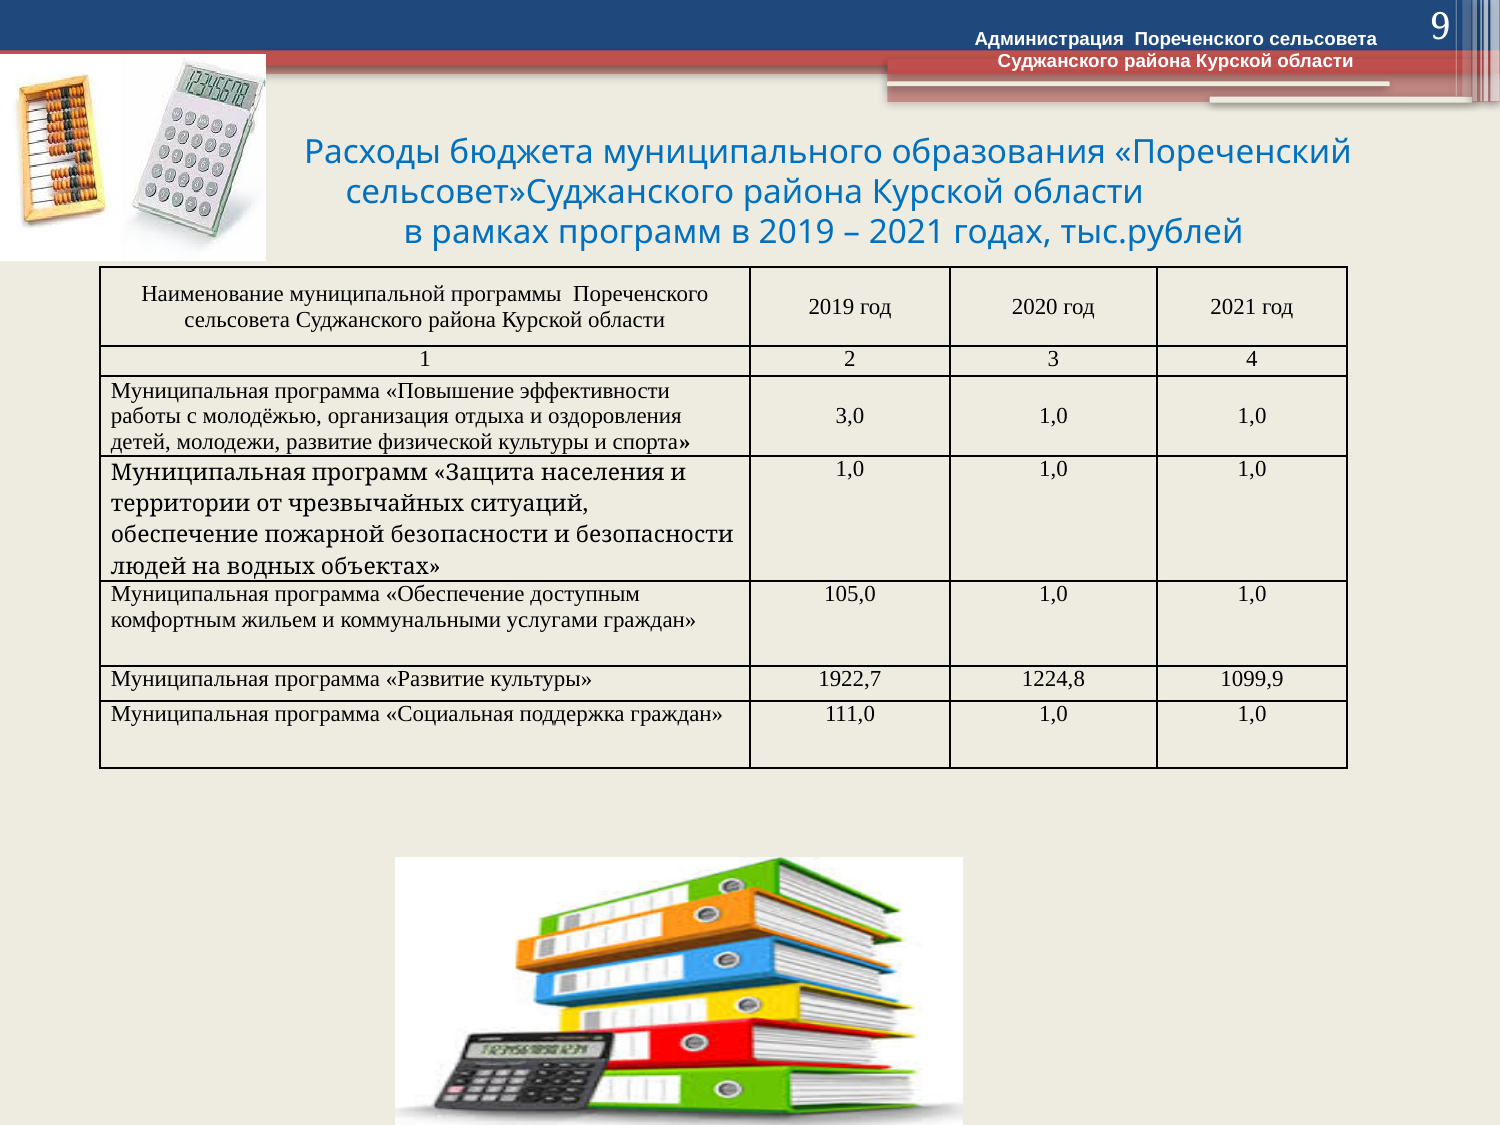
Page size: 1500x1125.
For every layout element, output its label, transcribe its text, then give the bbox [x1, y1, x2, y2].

table_cell 1,0 [951, 457, 1156, 580]
table_cell Муниципальная программа «Повышение эффективности работы с молодёжью, организация отдыха и оздоровления детей, молодежи, развитие физической культуры и спорта» [101, 377, 749, 455]
table_cell 3 [951, 347, 1156, 375]
table_cell 4 [1158, 347, 1346, 375]
table_cell Муниципальная программа «Социальная поддержка граждан» [101, 702, 749, 767]
table_cell 1,0 [751, 457, 949, 580]
table_cell 1922,7 [751, 667, 949, 700]
table_cell 1224,8 [951, 667, 1156, 700]
table_cell 111,0 [751, 702, 949, 767]
table_cell Муниципальная программа «Развитие культуры» [101, 667, 749, 700]
table_header 2020 год [951, 268, 1156, 345]
table_header 2021 год [1158, 268, 1346, 345]
table_cell 105,0 [751, 582, 949, 665]
table_header Наименование муниципальной программы Пореченского сельсовета Суджанского района Курской области [101, 268, 749, 345]
table_cell Муниципальная программа «Обеспечение доступным комфортным жильем и коммунальными услугами граждан» [101, 582, 749, 665]
table_cell Муниципальная программ «Защита населения и территории от чрезвычайных ситуаций, обеспечение пожарной безопасности и безопасности людей на водных объектах» [101, 457, 749, 580]
table_cell 1,0 [1158, 702, 1346, 767]
table_cell 1,0 [1158, 457, 1346, 580]
table_cell 1,0 [951, 702, 1156, 767]
slide_number 9 [1340, 0, 1466, 61]
table_cell 3,0 [751, 377, 949, 455]
table_cell 1,0 [951, 377, 1156, 455]
text_box Администрация Пореченского сельсовета Суджанского района Курской области [942, 19, 1409, 79]
table_cell 1099,9 [1158, 667, 1346, 700]
table_cell 2 [751, 347, 949, 375]
table_cell 1,0 [1158, 377, 1346, 455]
picture [0, 54, 266, 261]
picture [395, 857, 963, 1125]
table_header 2019 год [751, 268, 949, 345]
table_cell 1,0 [1158, 582, 1346, 665]
table_cell 1 [101, 347, 749, 375]
title Расходы бюджета муниципального образования «Пореченский сельсовет»Суджанского района Курской области в рамках программ в 2019 – 2021 годах, тыс.рублей [271, 125, 1500, 256]
table_cell 1,0 [951, 582, 1156, 665]
